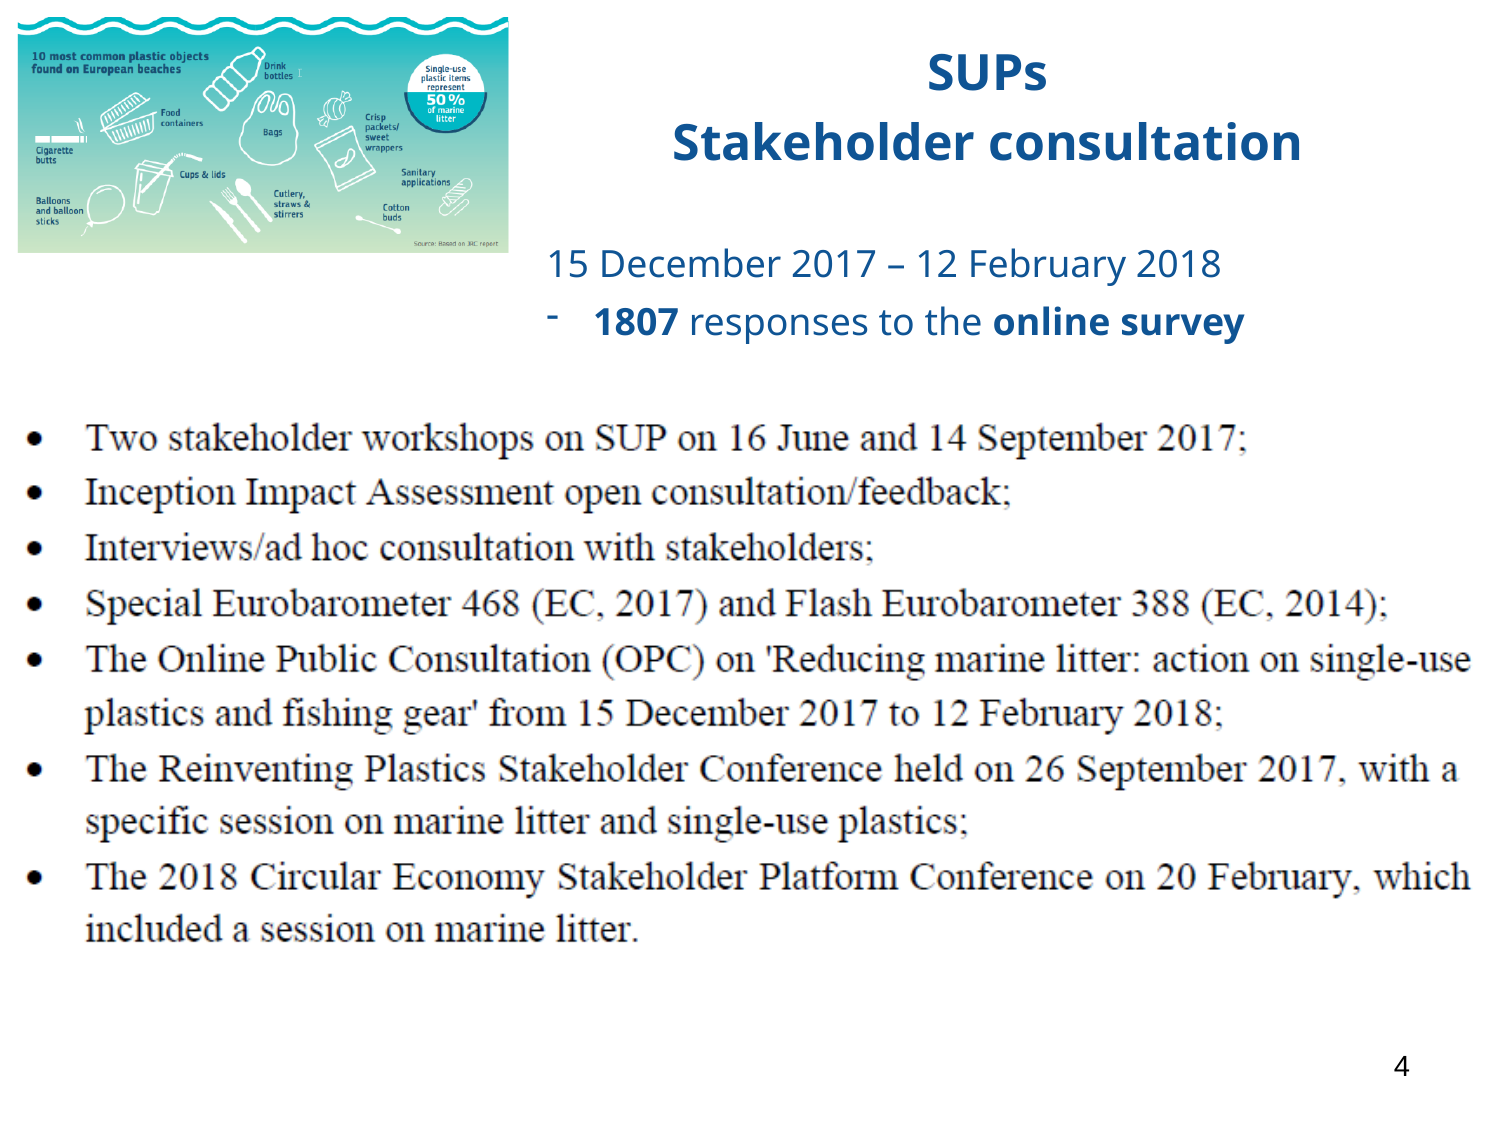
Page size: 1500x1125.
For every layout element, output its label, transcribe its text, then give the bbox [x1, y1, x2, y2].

list SUPs Stakeholder consultation [596, 32, 1380, 211]
slide_number 4 [1074, 1039, 1426, 1118]
picture [0, 396, 1500, 969]
text_box 15 December 2017 – 12 February 2018 1807 responses to the online survey [531, 232, 1500, 350]
picture [17, 16, 512, 256]
